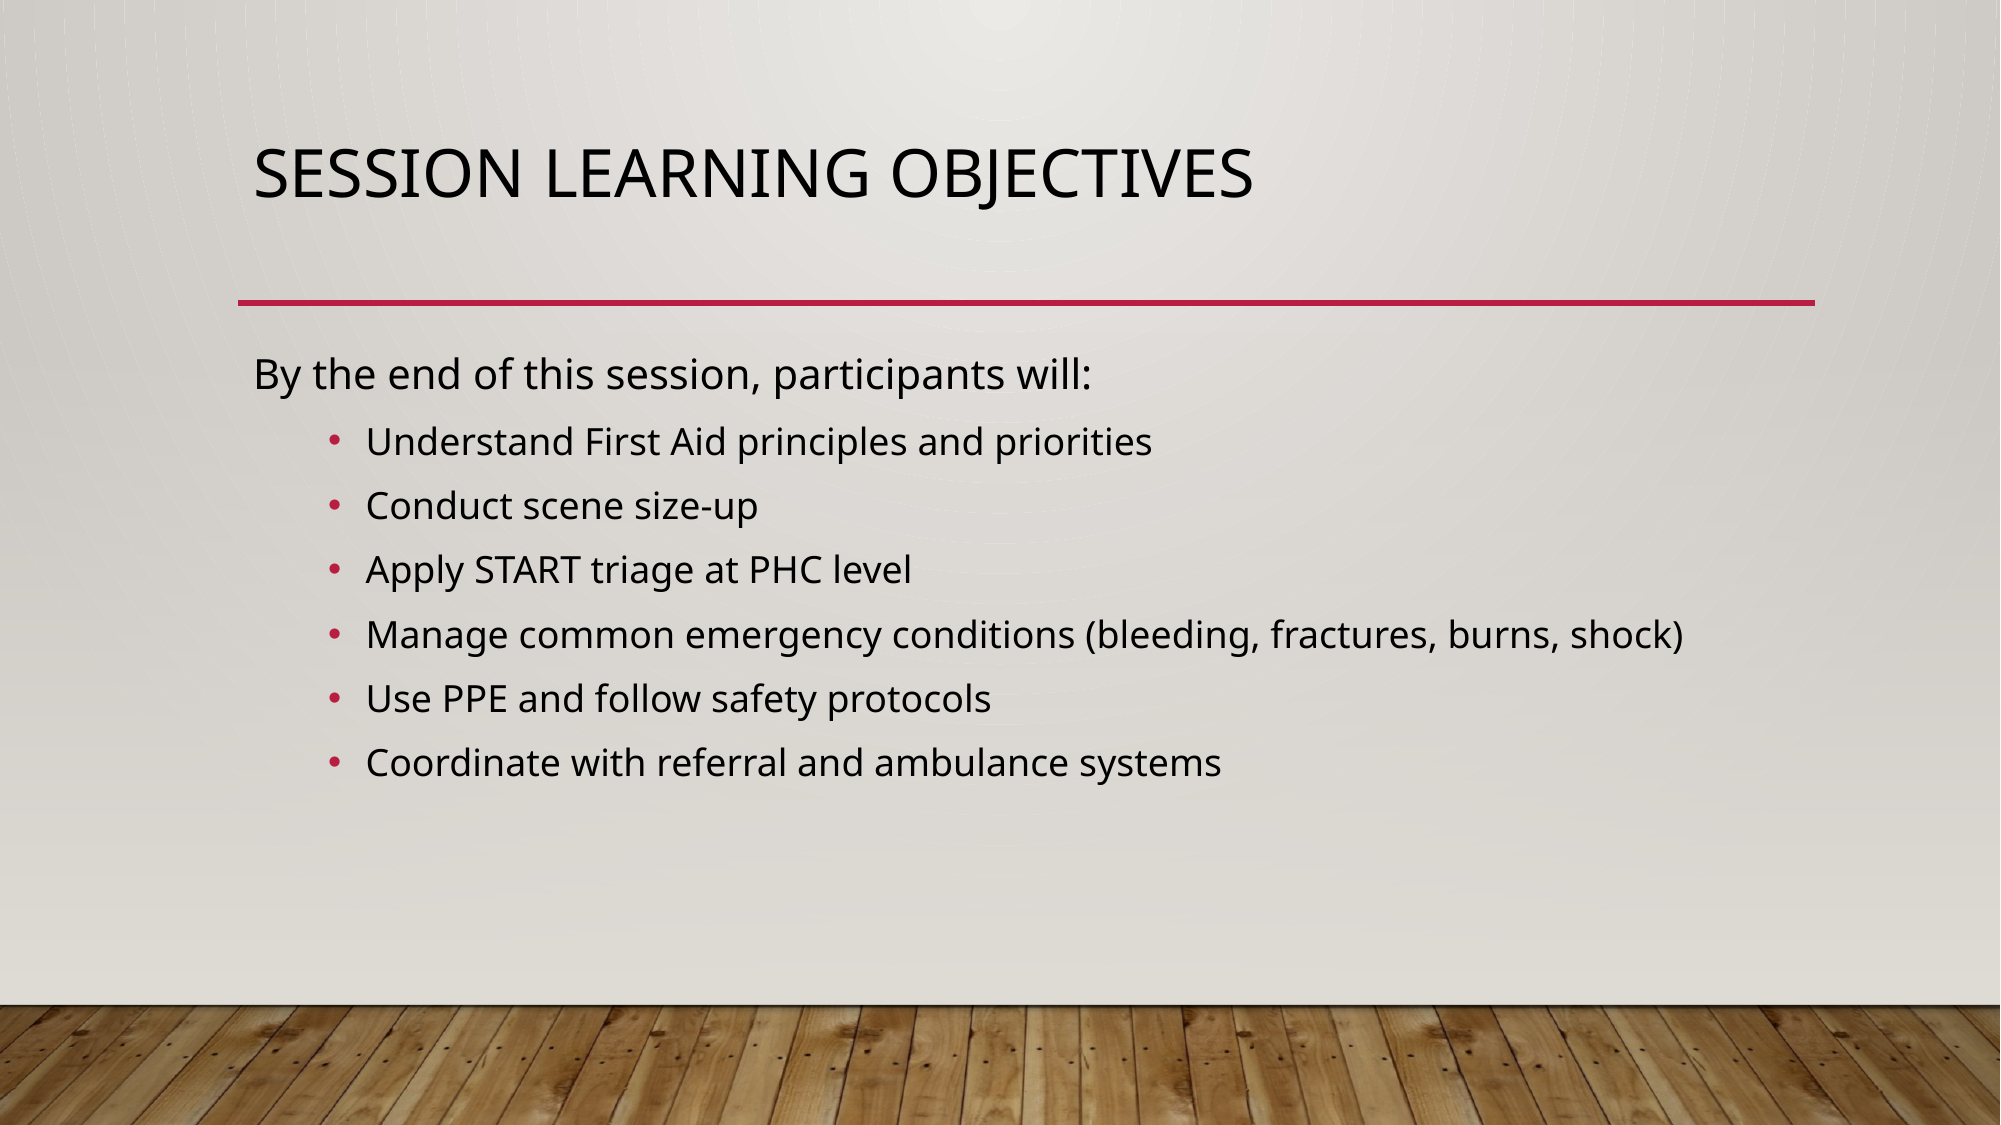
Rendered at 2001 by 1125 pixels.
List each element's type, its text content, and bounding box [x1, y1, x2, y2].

list By the end of this session, participants will: Understand First Aid principles and priorities Conduct scene size-up Apply START triage at PHC level Manage common emergency conditions (bleeding, fractures, burns, shock) Use PPE and follow safety protocols Coordinate with referral and ambulance systems [238, 330, 1814, 897]
title Session Learning Objectives [238, 131, 1814, 305]
picture [0, 1005, 2000, 1125]
